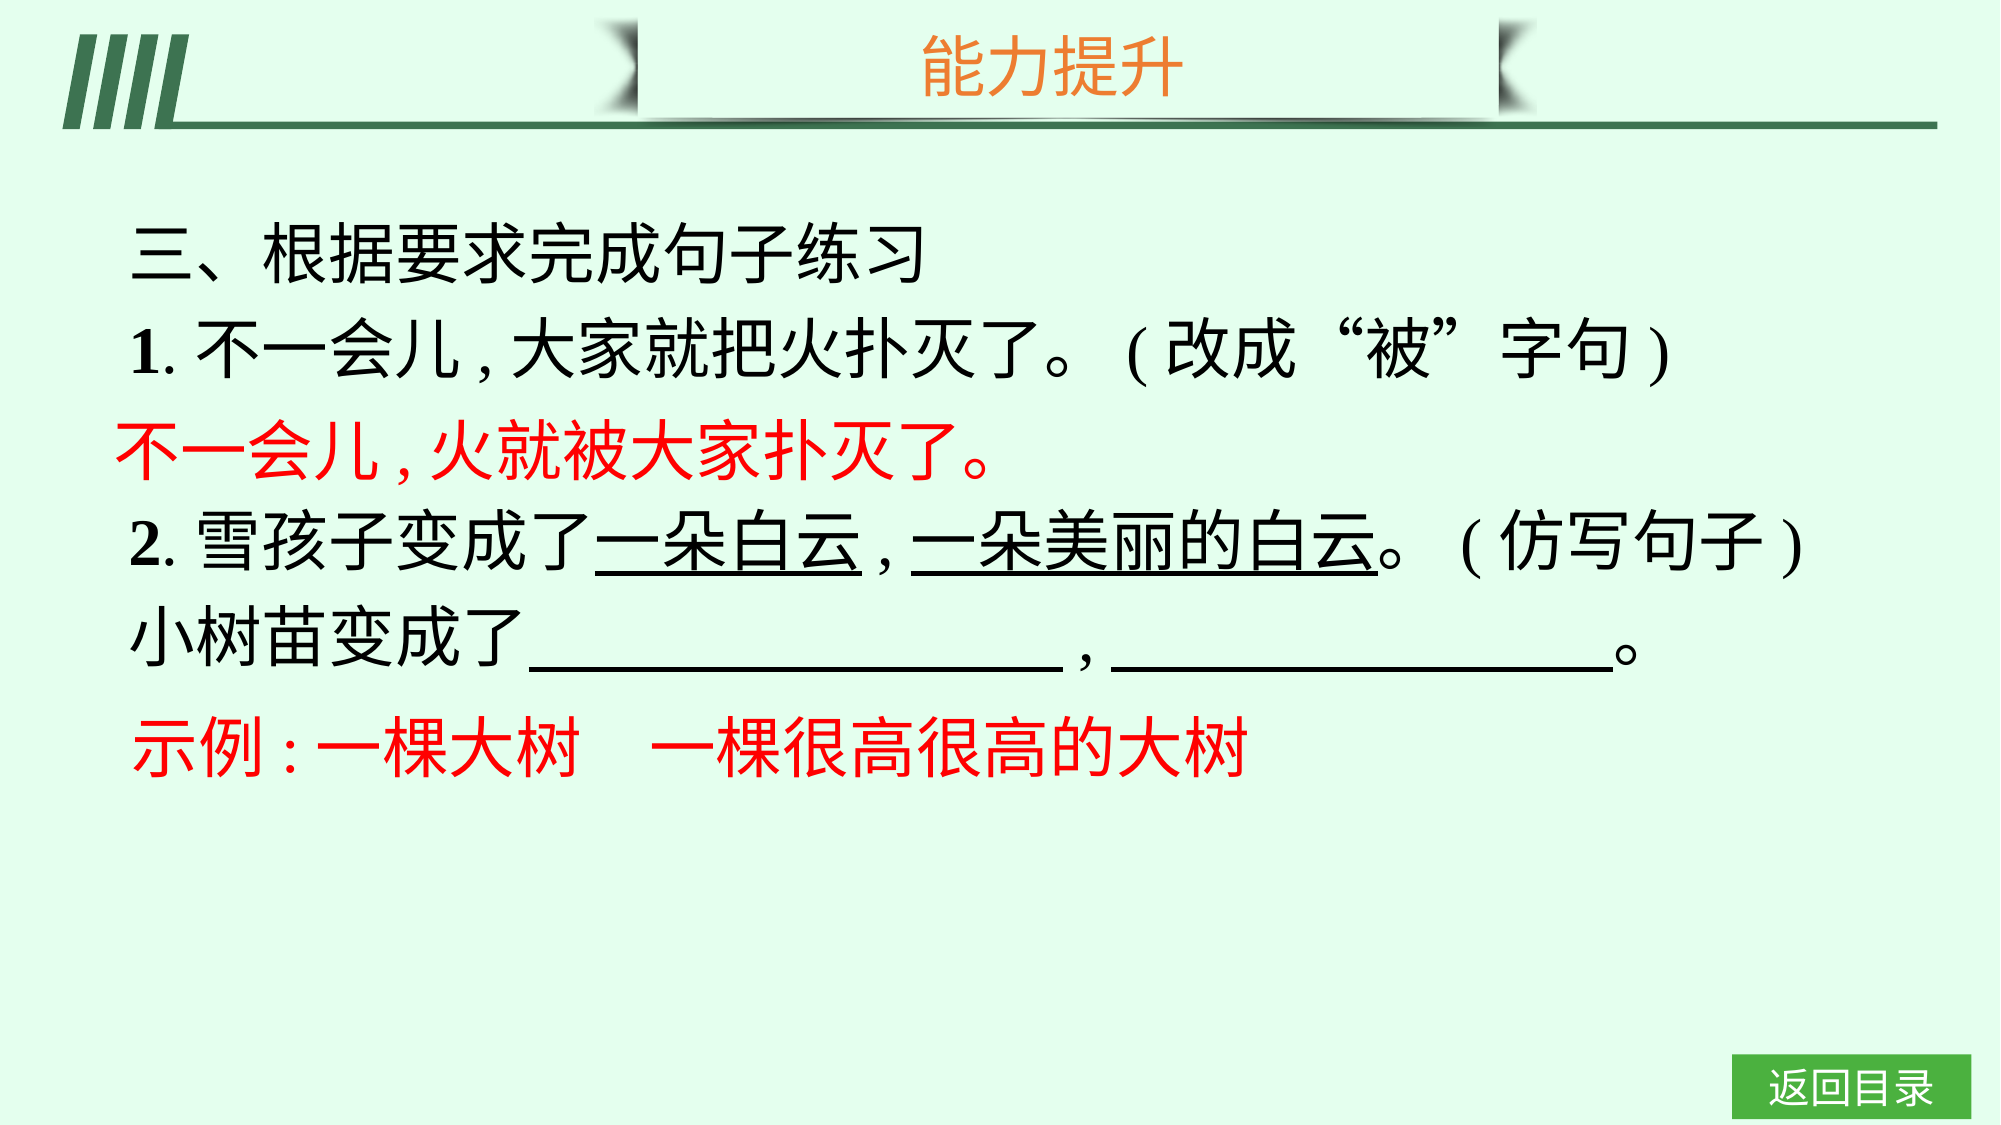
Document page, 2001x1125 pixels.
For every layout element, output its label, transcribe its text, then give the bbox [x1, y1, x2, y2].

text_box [594, 16, 1537, 127]
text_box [62, 34, 1938, 130]
text_box 不一会儿,火就被大家扑灭了。 [98, 385, 1045, 497]
text_box 三、根据要求完成句子练习 1.不一会儿,大家就把火扑灭了。(改成“被”字句) 2.雪孩子变成了一朵白云,一朵美丽的白云。(仿写句子) 小树苗变成了 , 。 [113, 188, 1887, 683]
text_box 示例:一棵大树 一棵很高很高的大树 [116, 682, 1265, 794]
